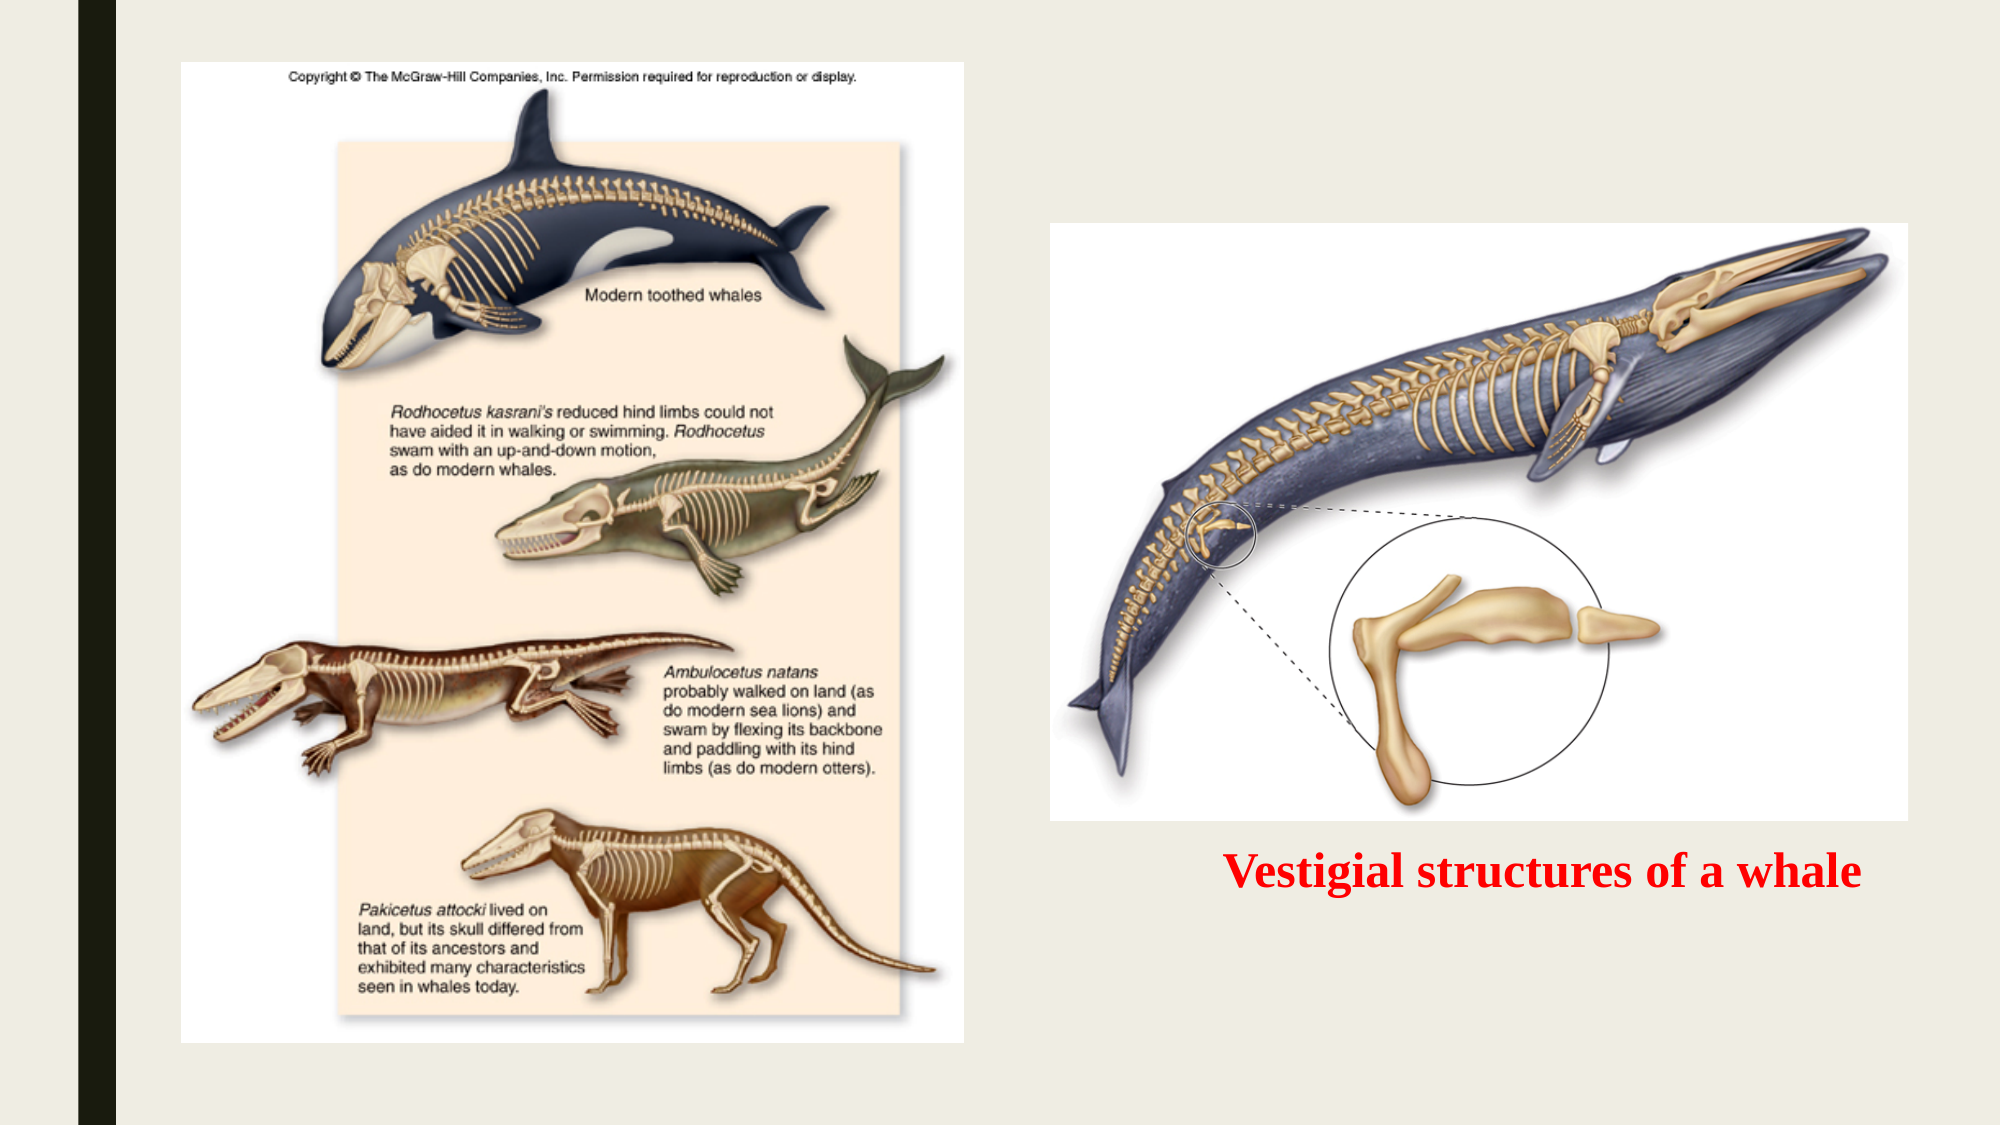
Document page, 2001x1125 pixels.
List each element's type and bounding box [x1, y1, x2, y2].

text_box [1049, 222, 2000, 1088]
list [0, 62, 1470, 1043]
